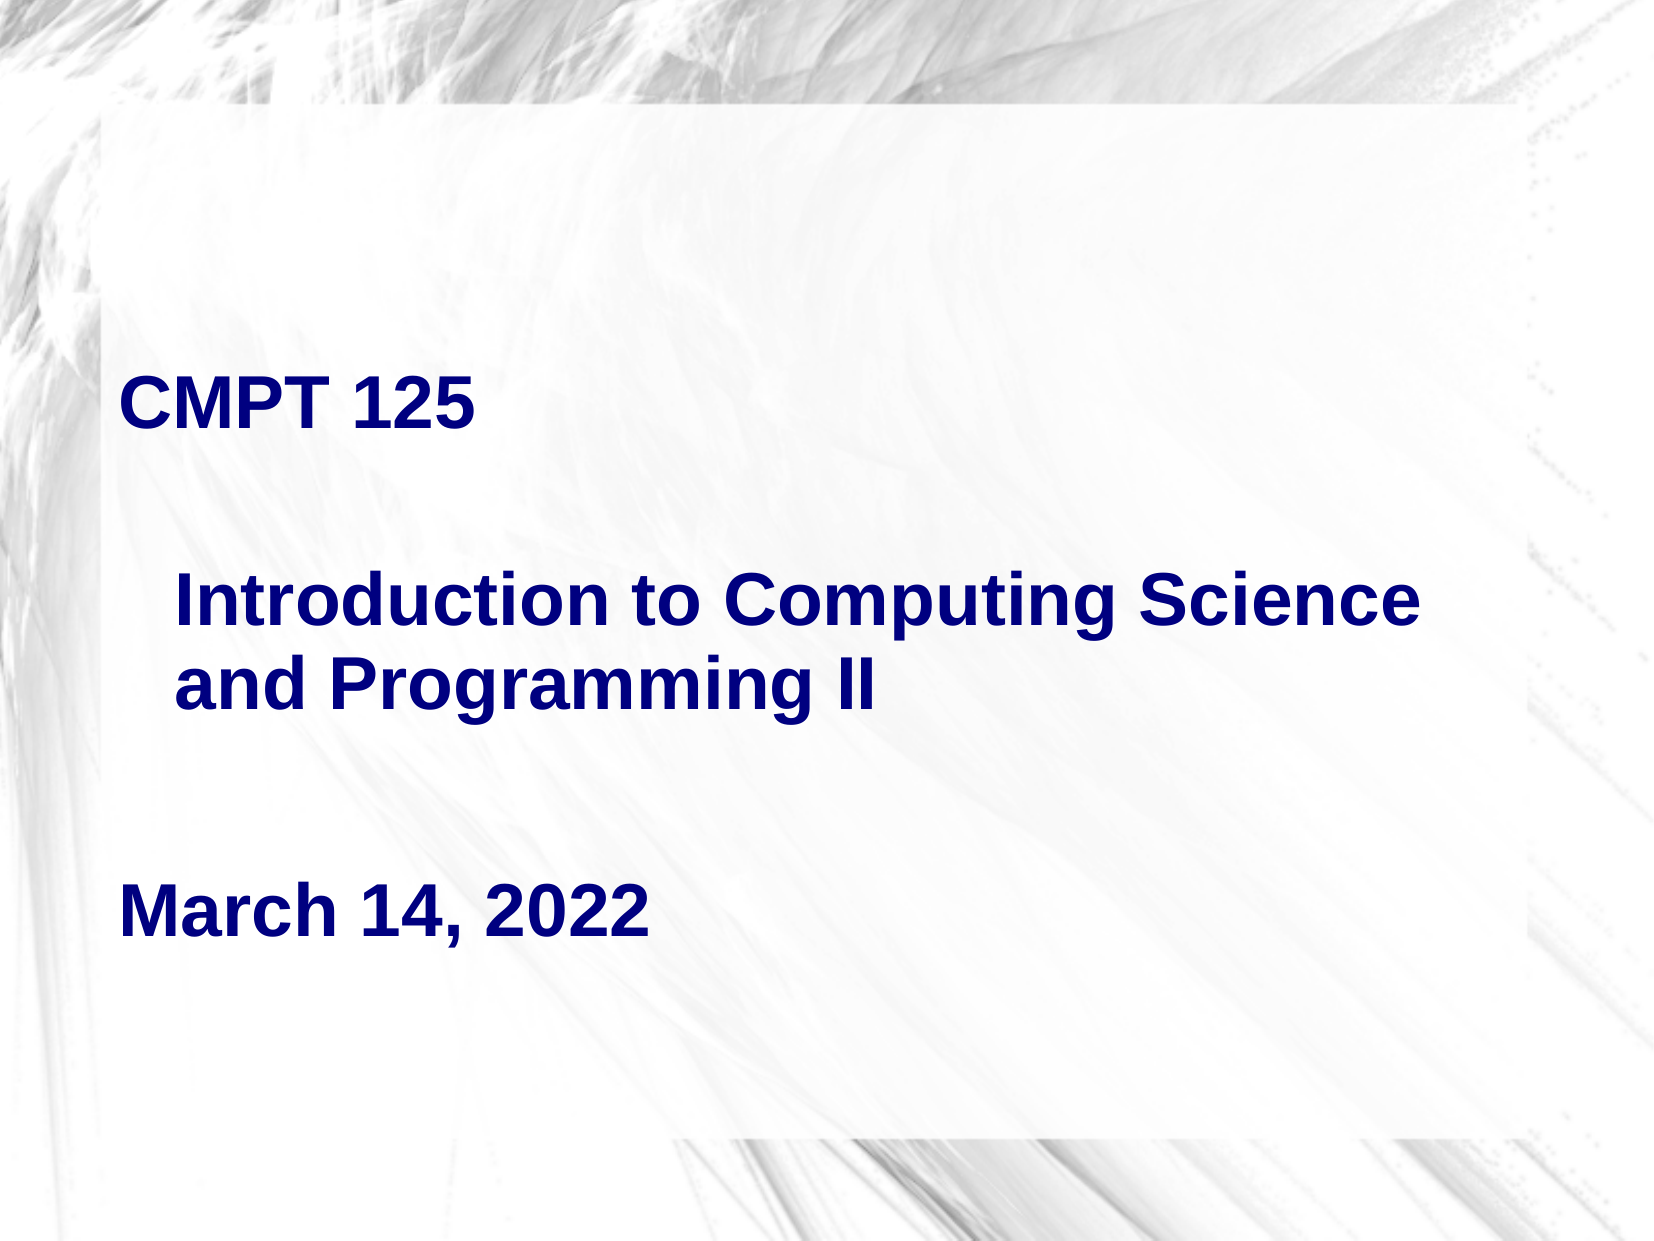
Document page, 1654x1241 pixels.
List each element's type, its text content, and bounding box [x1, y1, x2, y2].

list CMPT 125 Introduction to Computing Science and Programming II March 14, 2022 [118, 236, 1571, 1171]
picture [0, 0, 1654, 1241]
